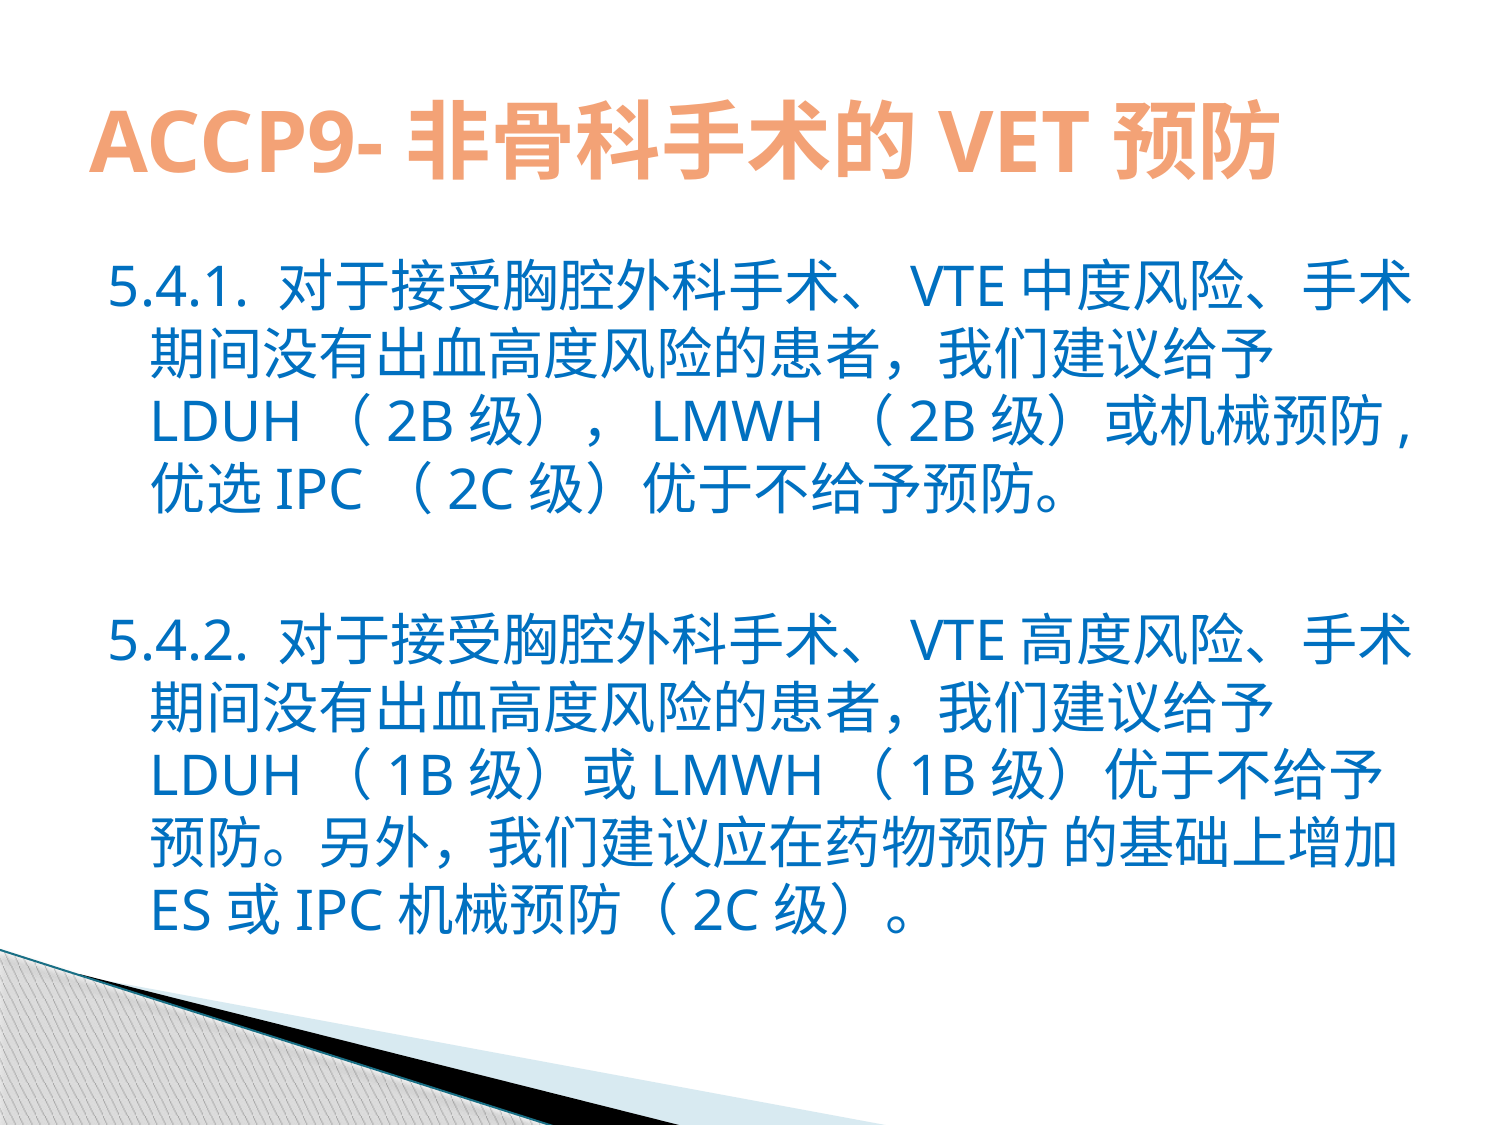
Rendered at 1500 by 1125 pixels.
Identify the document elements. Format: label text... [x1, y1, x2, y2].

title ACCP9-非骨科手术的VET预防 [75, 45, 1425, 233]
list 5.4.1. 对于接受胸腔外科手术、VTE中度风险、手术期间没有出血高度风险的患者，我们建议给予LDUH（2B级），LMWH（2B级）或机械预防,优选IPC（2C级）优于不给予预防。 5.4.2. 对于接受胸腔外科手术、VTE高度风险、手术期间没有出血高度风险的患者，我们建议给予LDUH（1B级）或LMWH（1B级）优于不给予预防。另外，我们建议应在药物预防 的基础上增加ES或IPC机械预防（2C级）。 [74, 242, 1442, 986]
